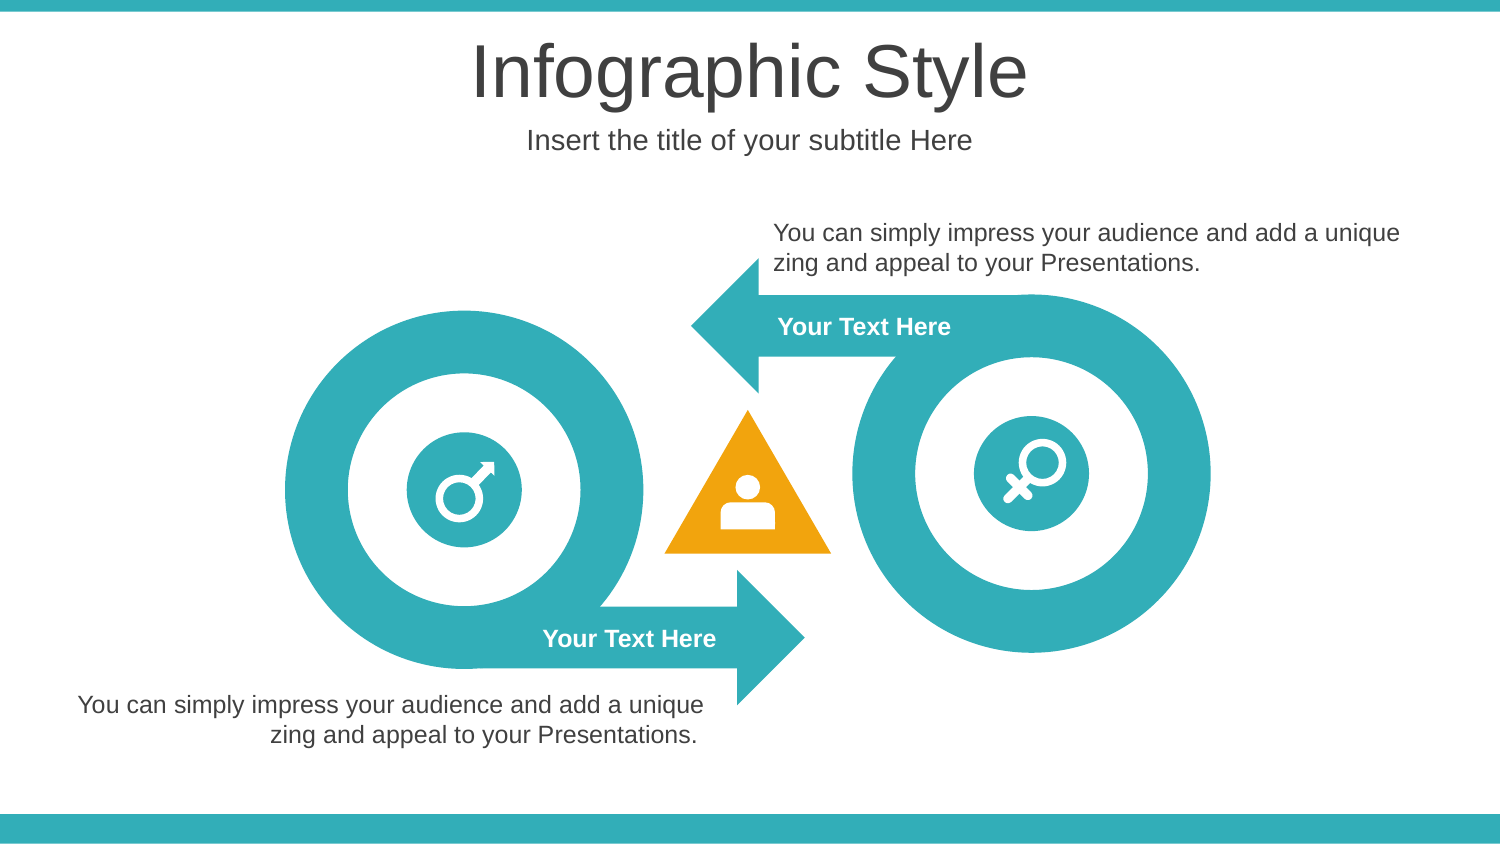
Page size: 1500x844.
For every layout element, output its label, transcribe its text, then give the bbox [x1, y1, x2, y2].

list Infographic Style [0, 20, 1500, 114]
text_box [284, 257, 1211, 706]
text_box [998, 438, 1067, 504]
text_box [435, 457, 494, 523]
text_box You can simply impress your audience and add a unique zing and appeal to your Presentations. [59, 681, 721, 757]
text_box You can simply impress your audience and add a unique zing and appeal to your Presentations. [758, 209, 1420, 284]
list Insert the title of your subtitle Here [0, 114, 1500, 162]
